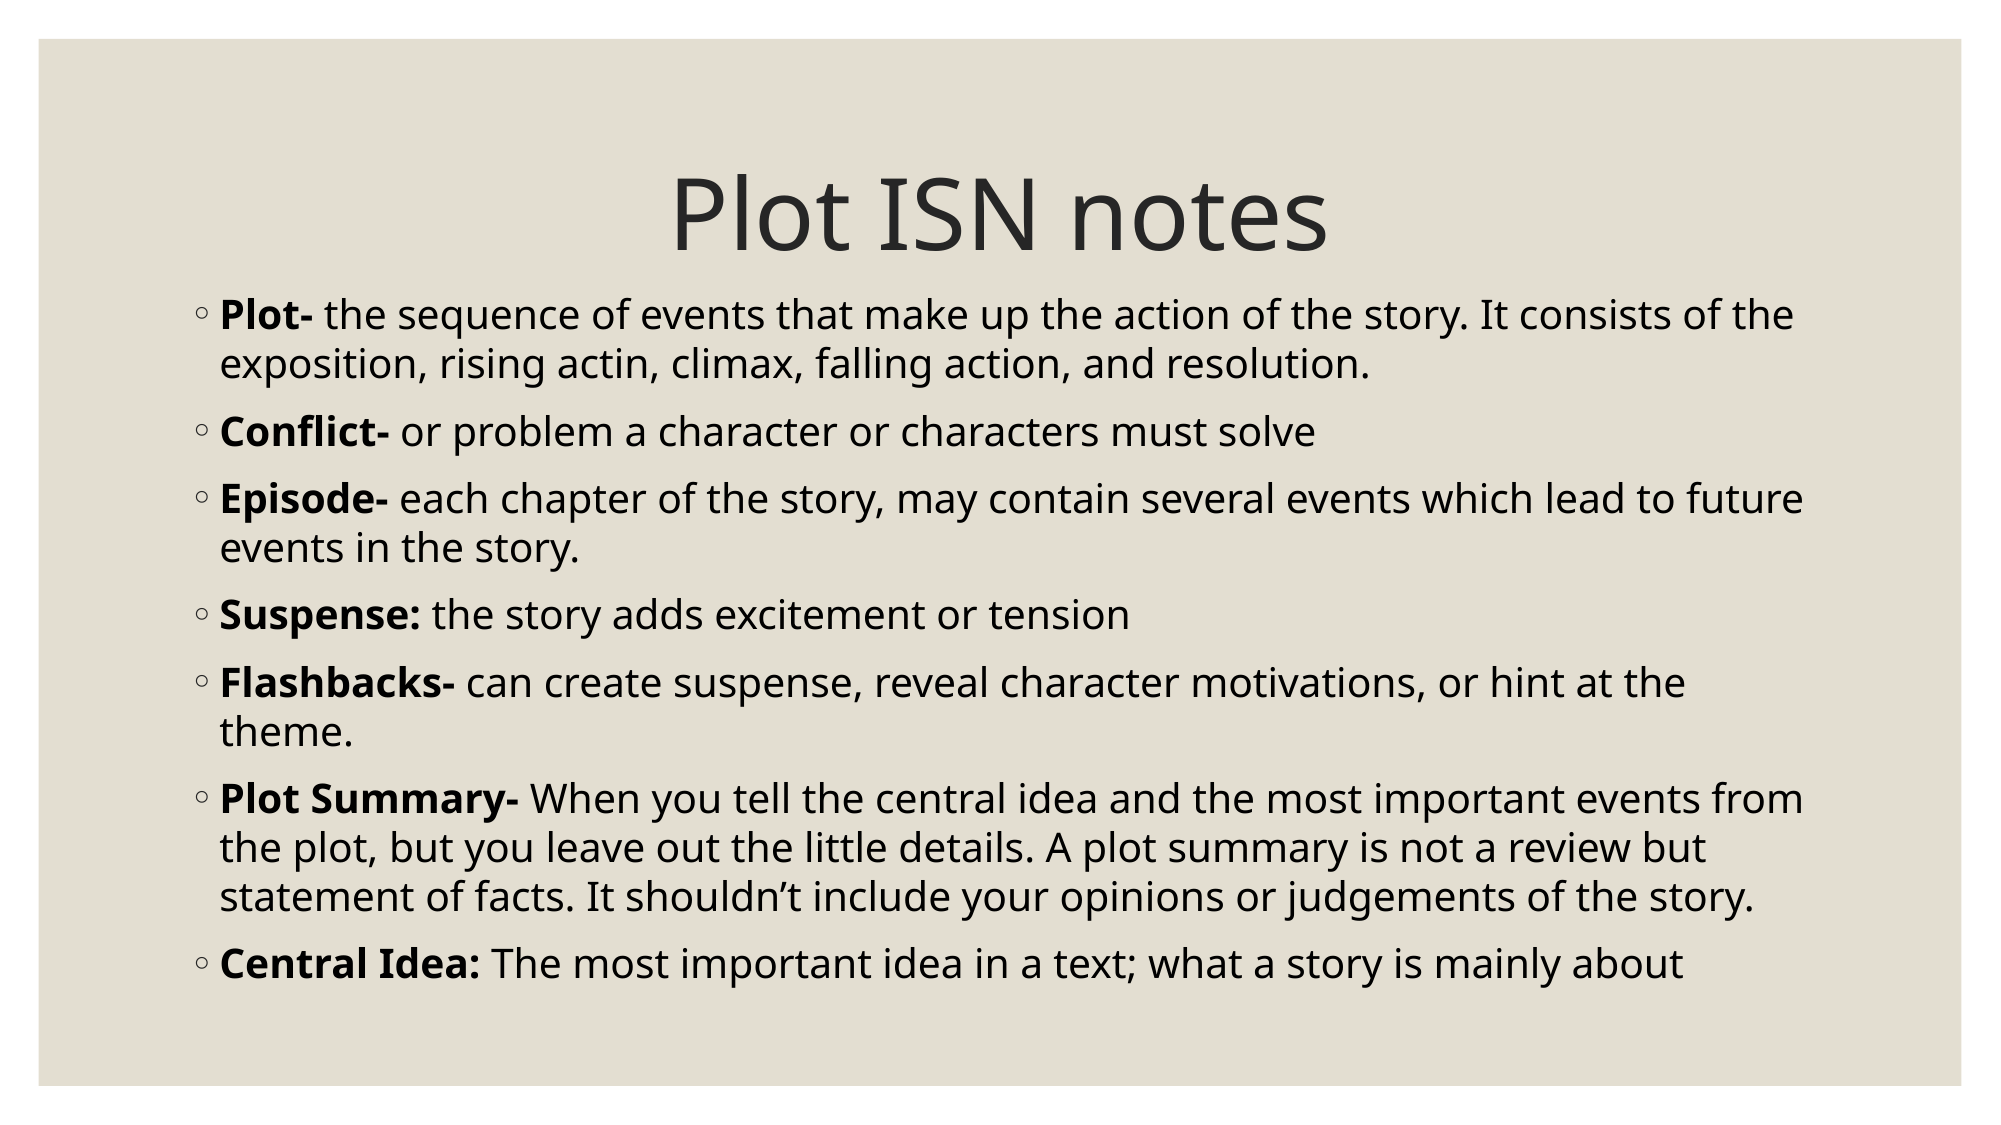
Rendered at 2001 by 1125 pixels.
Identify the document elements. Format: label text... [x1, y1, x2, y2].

list Plot- the sequence of events that make up the action of the story. It consists of the exposition, rising actin, climax, falling action, and resolution. Conflict- or problem a character or characters must solve Episode- each chapter of the story, may contain several events which lead to future events in the story. Suspense: the story adds excitement or tension Flashbacks- can create suspense, reveal character motivations, or hint at the theme. Plot Summary- When you tell the central idea and the most important events from the plot, but you leave out the little details. A plot summary is not a review but statement of facts. It shouldn’t include your opinions or judgements of the story. Central Idea: The most important idea in a text; what a story is mainly about [174, 281, 1825, 1042]
title Plot ISN notes [174, 105, 1825, 281]
